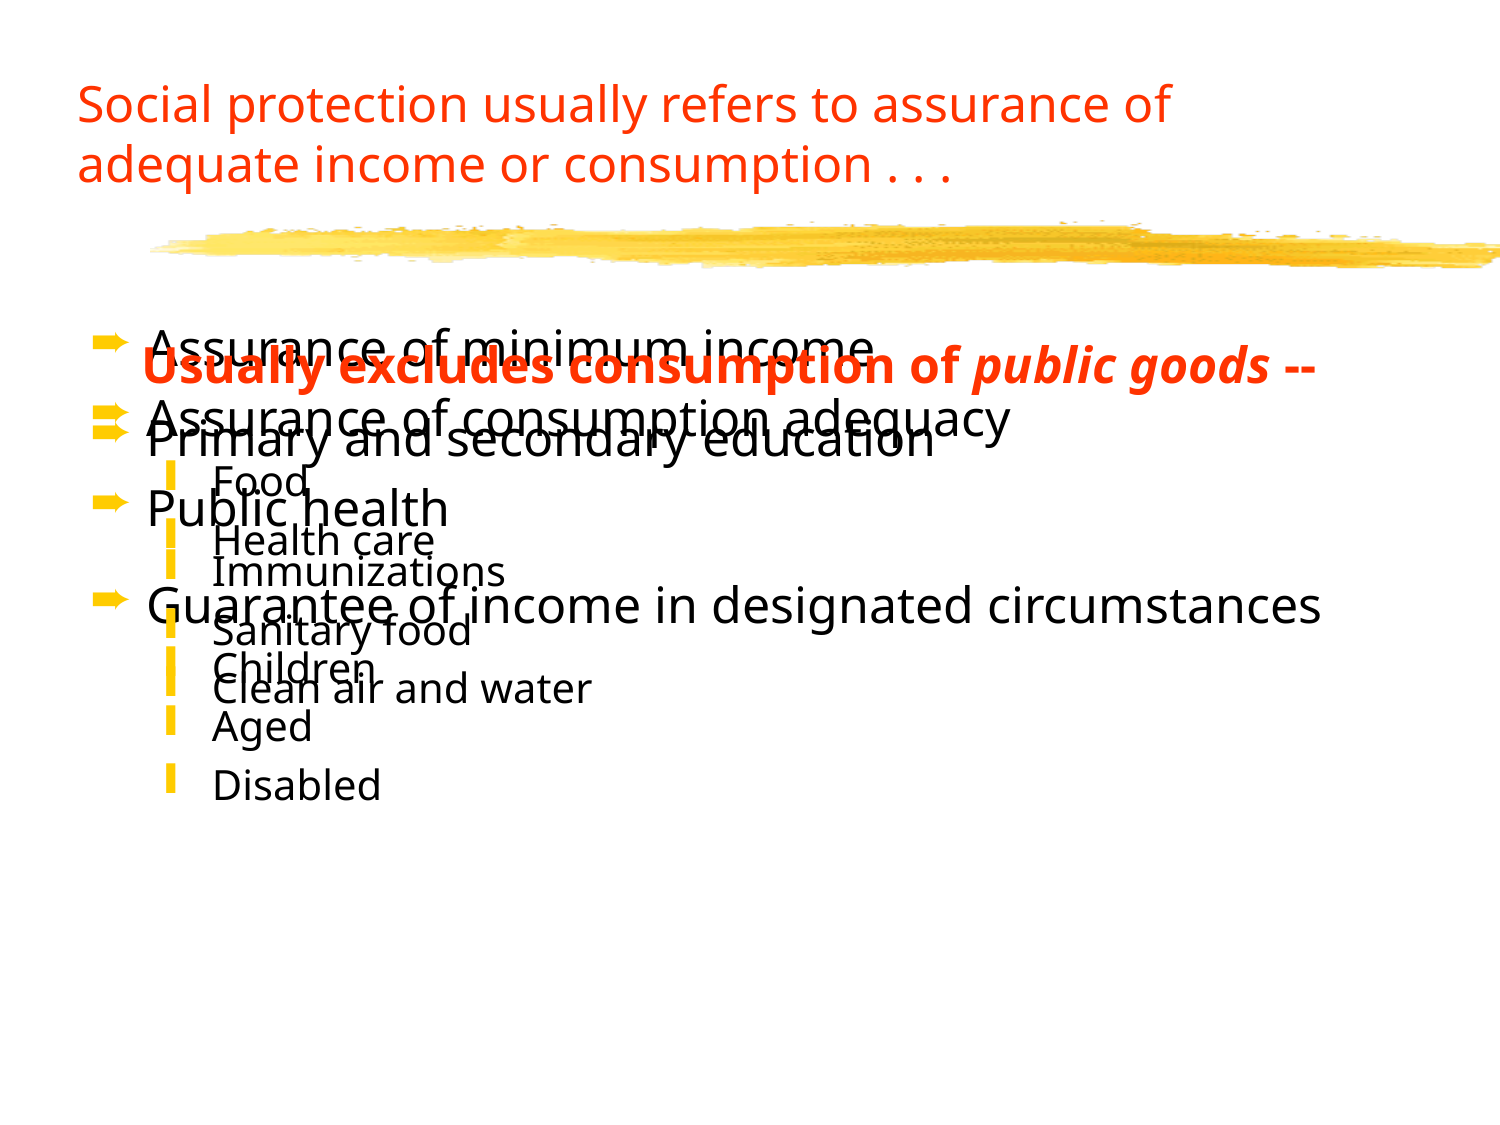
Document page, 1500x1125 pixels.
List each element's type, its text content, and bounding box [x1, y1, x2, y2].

title Social protection usually refers to assurance of adequate income or consumption . . . [62, 49, 1338, 201]
picture [150, 215, 1500, 279]
list Usually excludes consumption of public goods -- Primary and secondary education Public health Immunizations Sanitary food Clean air and water [74, 309, 1417, 994]
